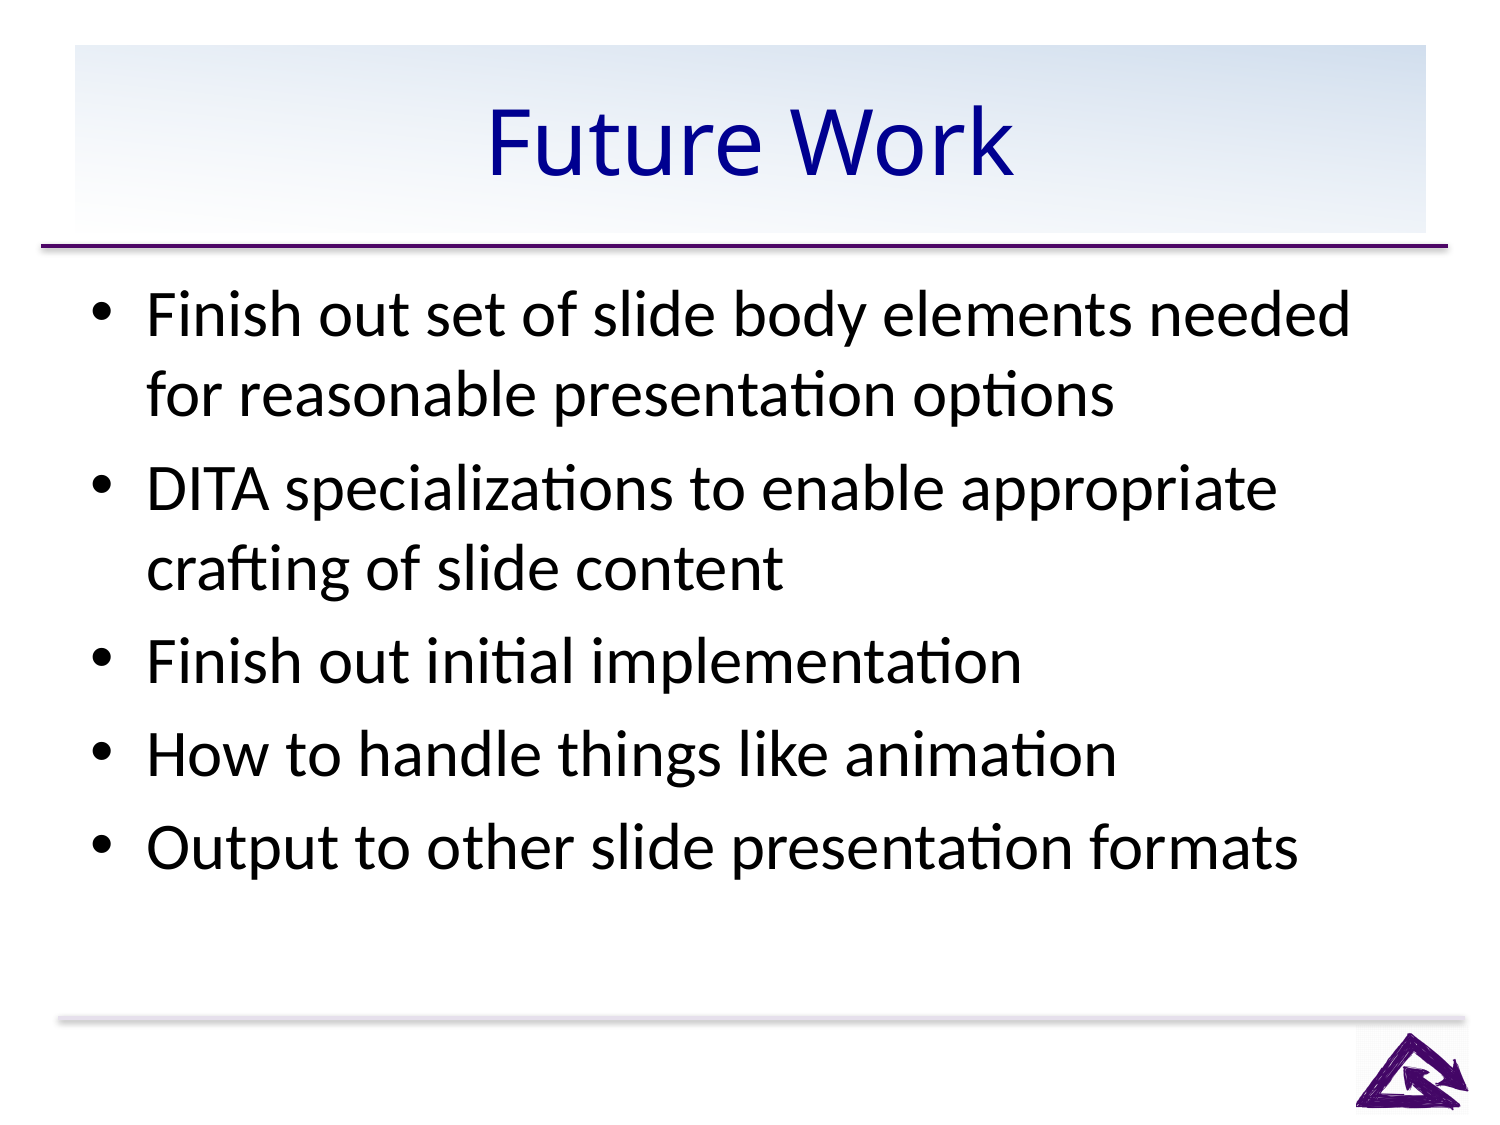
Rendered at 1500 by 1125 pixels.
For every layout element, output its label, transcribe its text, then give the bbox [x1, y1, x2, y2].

picture [1356, 1025, 1469, 1115]
title Future Work [75, 45, 1425, 233]
list Finish out set of slide body elements needed for reasonable presentation options DITA specializations to enable appropriate crafting of slide content Finish out initial implementation How to handle things like animation Output to other slide presentation formats [75, 262, 1425, 1005]
